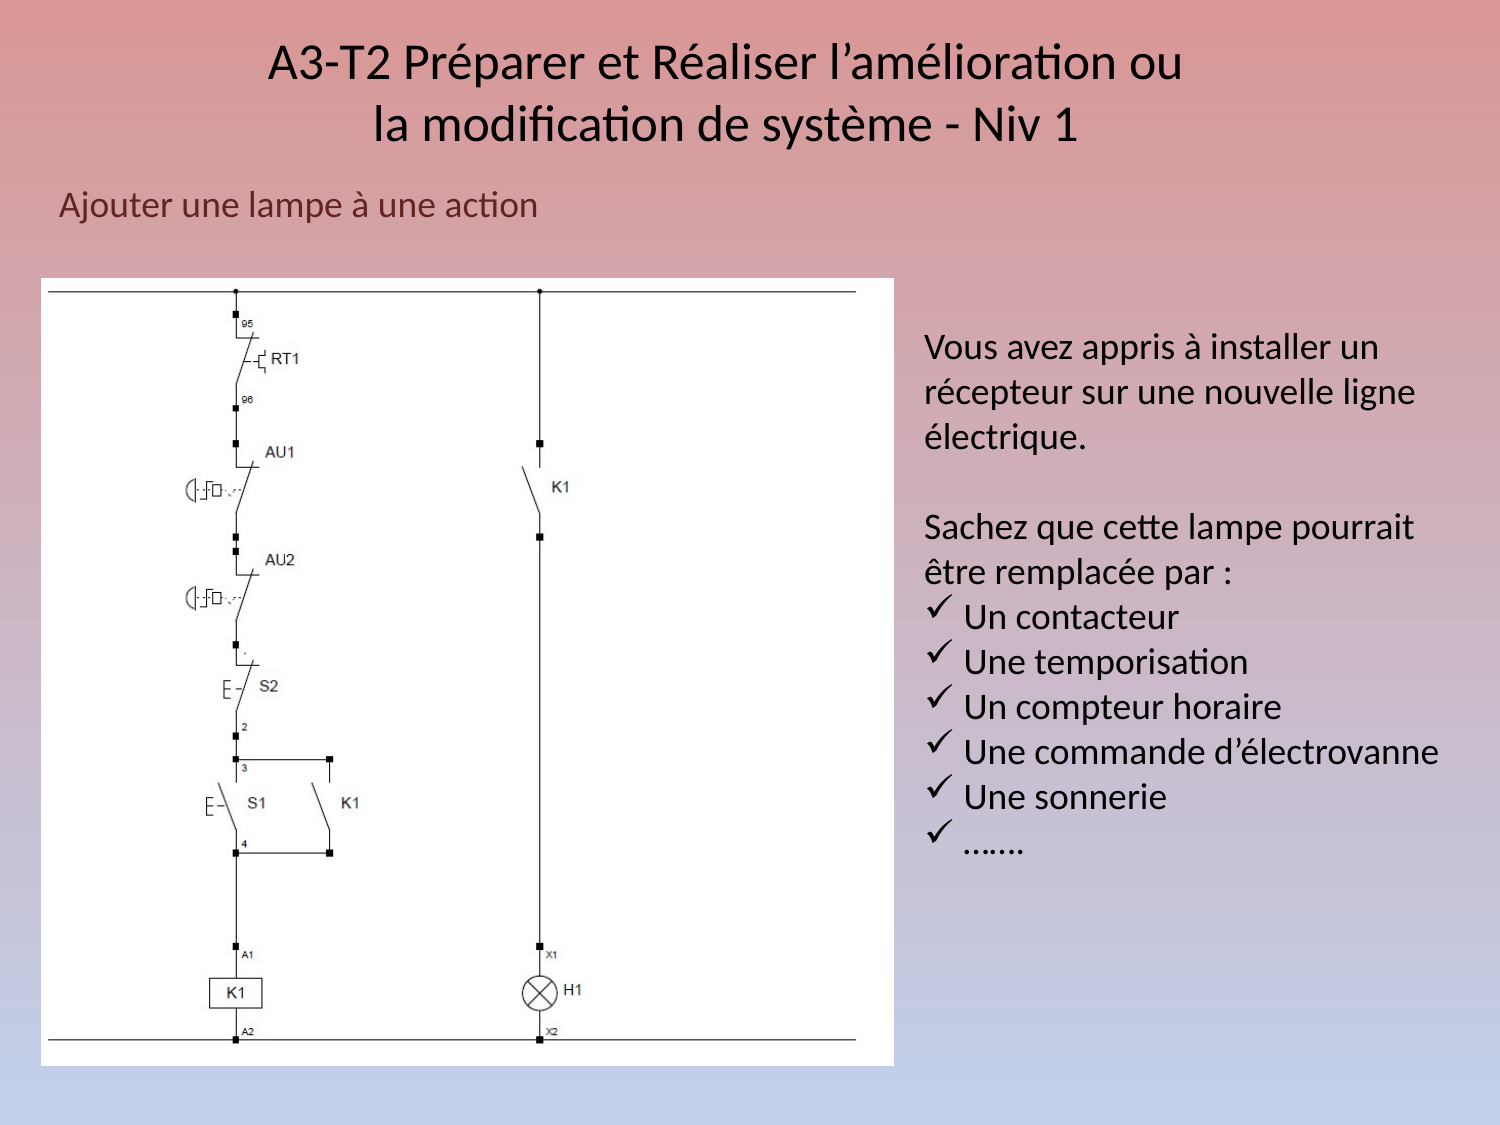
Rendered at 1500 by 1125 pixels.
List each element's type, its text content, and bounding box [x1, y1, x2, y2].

text_box Vous avez appris à installer un récepteur sur une nouvelle ligne électrique. Sachez que cette lampe pourrait être remplacée par : Un contacteur Une temporisation Un compteur horaire Une commande d’électrovanne Une sonnerie ……. [909, 314, 1500, 870]
picture [40, 278, 894, 1067]
text_box A3-T2 Préparer et Réaliser l’amélioration ou la modification de système - Niv 1 [242, 19, 1211, 161]
text_box Ajouter une lampe à une action [44, 172, 555, 233]
